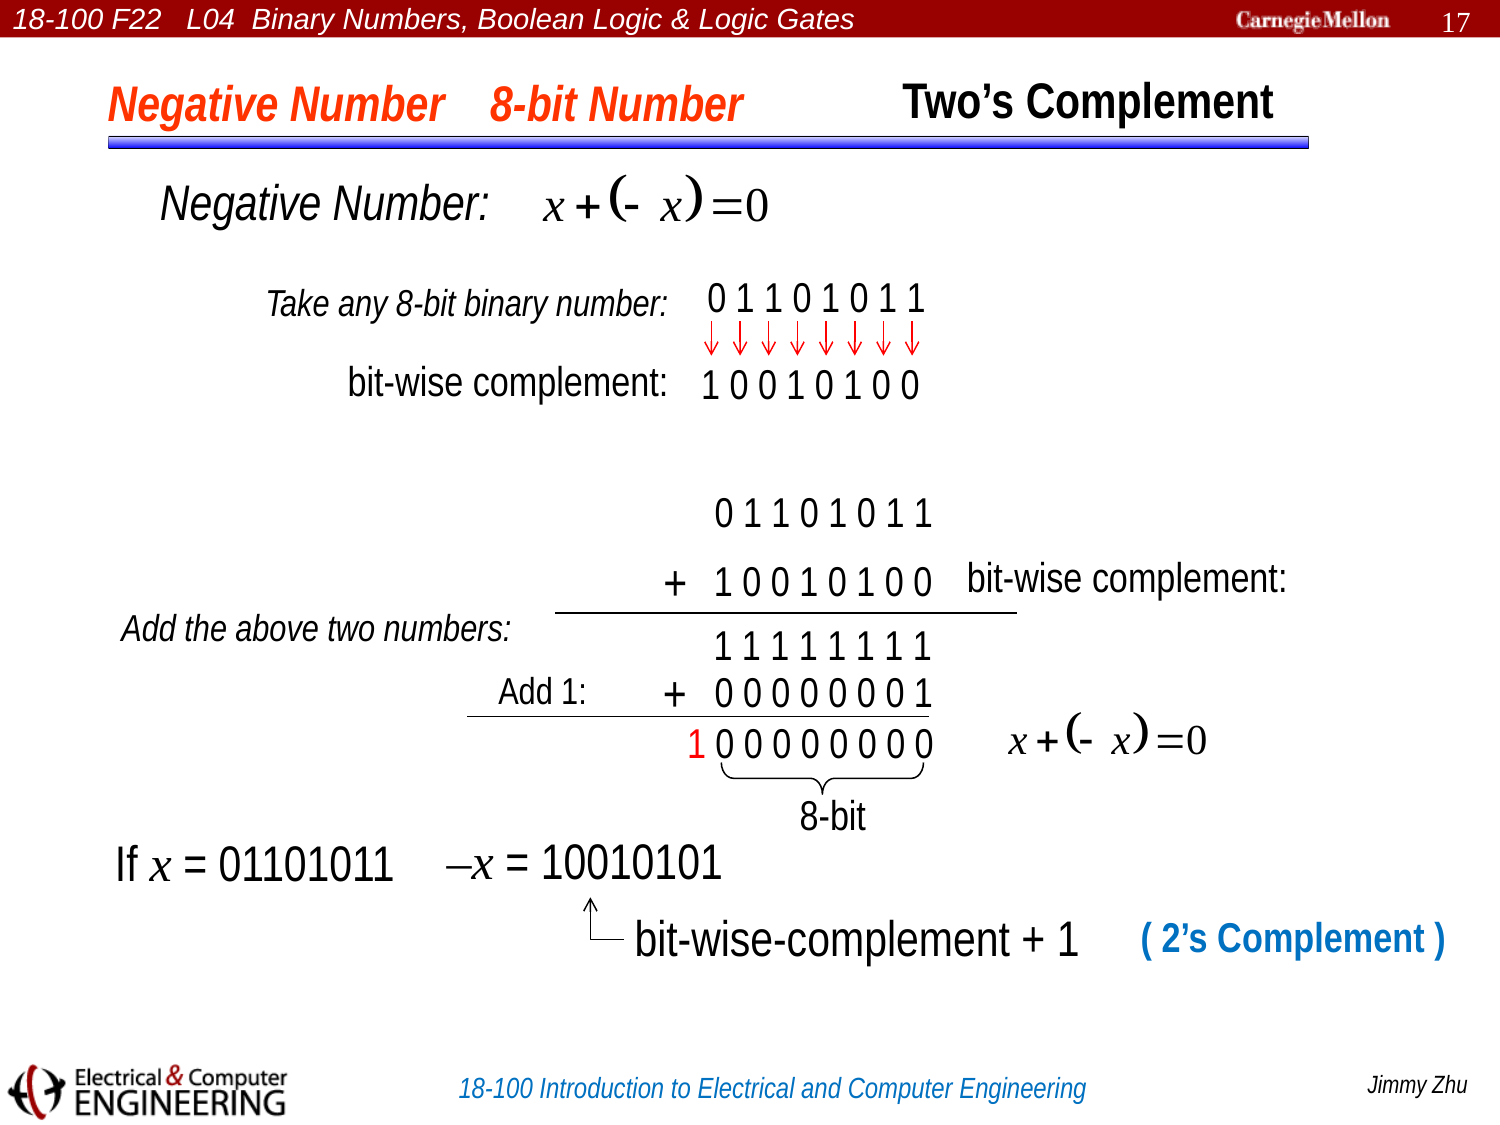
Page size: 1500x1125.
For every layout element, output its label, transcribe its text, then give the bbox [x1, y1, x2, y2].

text_box bit-wise complement: [952, 543, 1313, 609]
text_box 1 1 1 1 1 1 1 1 [698, 622, 947, 658]
text_box + [648, 653, 702, 715]
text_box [533, 172, 777, 243]
text_box + [648, 724, 672, 729]
text_box 8-bit [784, 781, 881, 847]
text_box Take any 8-bit binary number: [250, 271, 778, 331]
text_box 0 0 0 0 0 0 0 1 [699, 658, 948, 709]
text_box [583, 897, 619, 940]
text_box If x = 01101011 [100, 824, 410, 900]
picture [0, 1058, 298, 1125]
text_box bit-wise-complement + 1 [619, 899, 1096, 974]
text_box Negative Number: [145, 163, 506, 239]
text_box 0 0 0 0 0 0 0 0 [721, 709, 949, 774]
text_box 0 1 1 0 1 0 1 1 [692, 263, 941, 329]
text_box Add 1: [483, 659, 602, 715]
text_box 1 0 0 1 0 1 0 0 [703, 547, 948, 612]
text_box 1 [672, 709, 721, 715]
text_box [999, 711, 1214, 773]
text_box 1 [672, 724, 721, 775]
text_box 0 1 1 0 1 0 1 1 [699, 478, 948, 544]
text_box Negative Number 8-bit Number [92, 64, 759, 139]
text_box 1 0 0 1 0 1 0 0 [686, 350, 935, 415]
text_box [721, 762, 924, 781]
slide_number 17 [1217, 0, 1494, 34]
text_box bit-wise complement: [332, 347, 693, 413]
text_box + [648, 543, 703, 612]
text_box Add the above two numbers: [106, 596, 527, 656]
text_box [108, 135, 1309, 149]
text_box ( 2’s Complement ) [1125, 903, 1471, 969]
text_box Two’s Complement [887, 61, 1301, 136]
text_box –x = 10010101 [431, 822, 738, 898]
